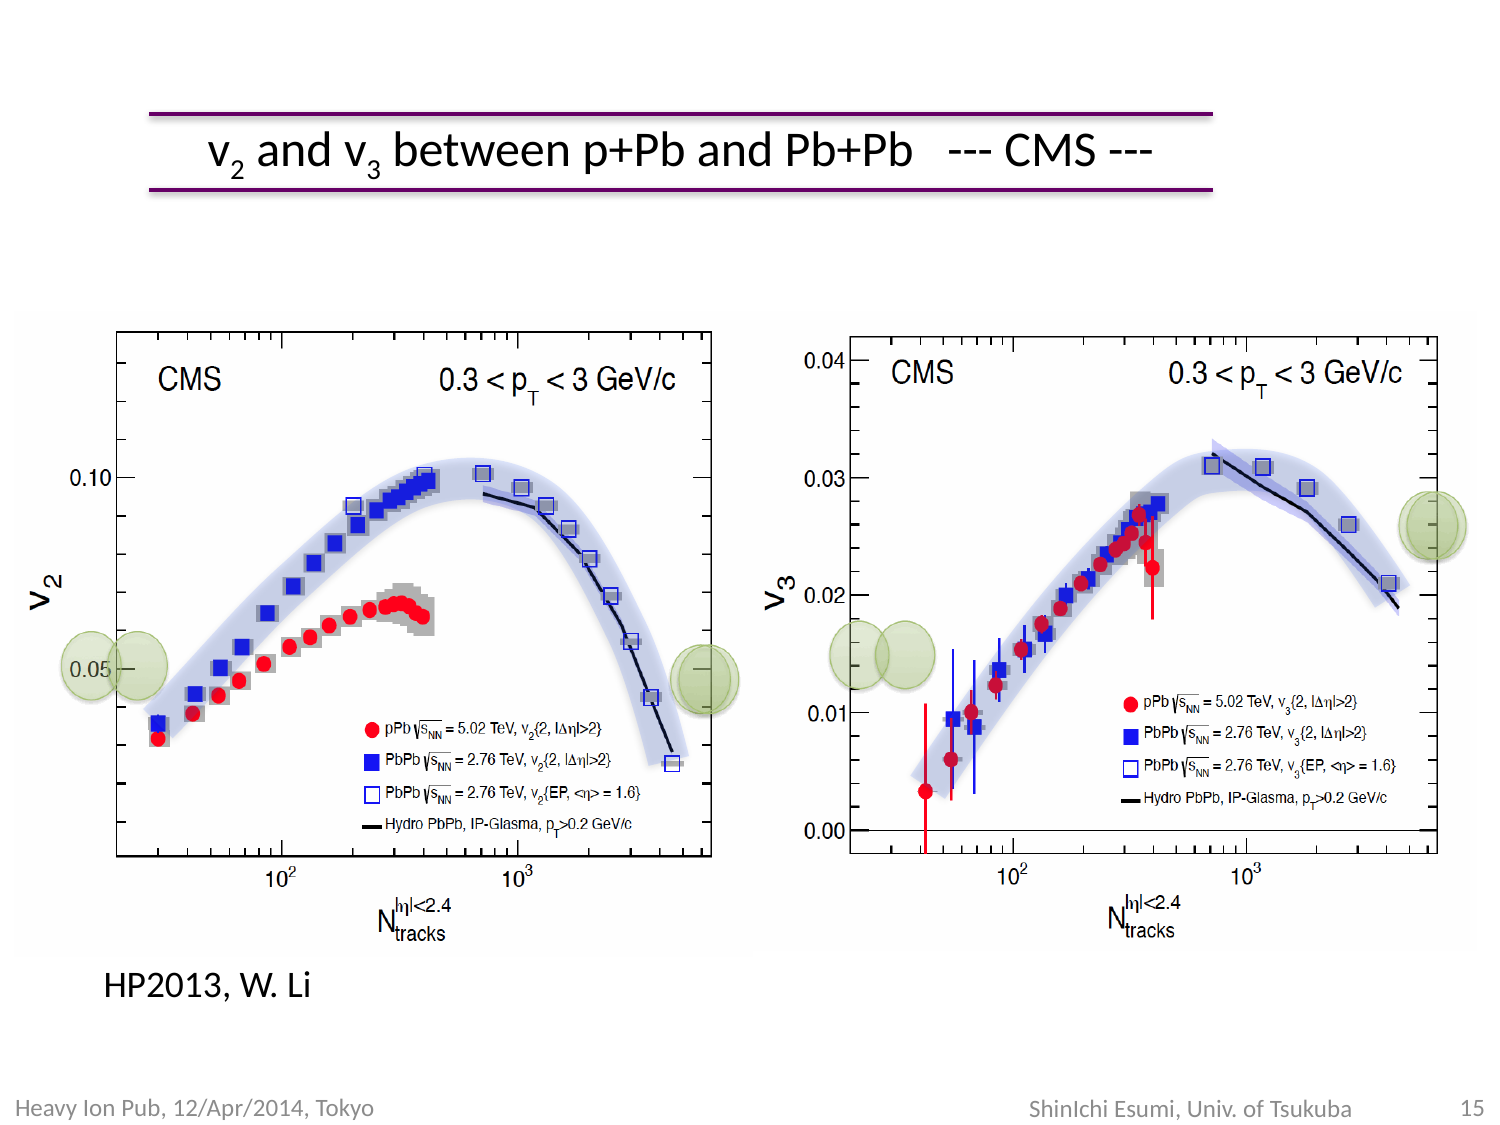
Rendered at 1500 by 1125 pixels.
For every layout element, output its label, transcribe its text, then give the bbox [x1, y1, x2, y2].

footer ShinIchi Esumi, Univ. of Tsukuba [1001, 1087, 1381, 1125]
picture [14, 311, 1477, 957]
text_box v2 and v3 between p+Pb and Pb+Pb --- CMS --- [149, 124, 1213, 187]
slide_number 15 [1402, 1087, 1500, 1125]
slide_number Heavy Ion Pub, 12/Apr/2014, Tokyo [0, 1087, 405, 1125]
text_box HP2013, W. Li [88, 965, 327, 1013]
